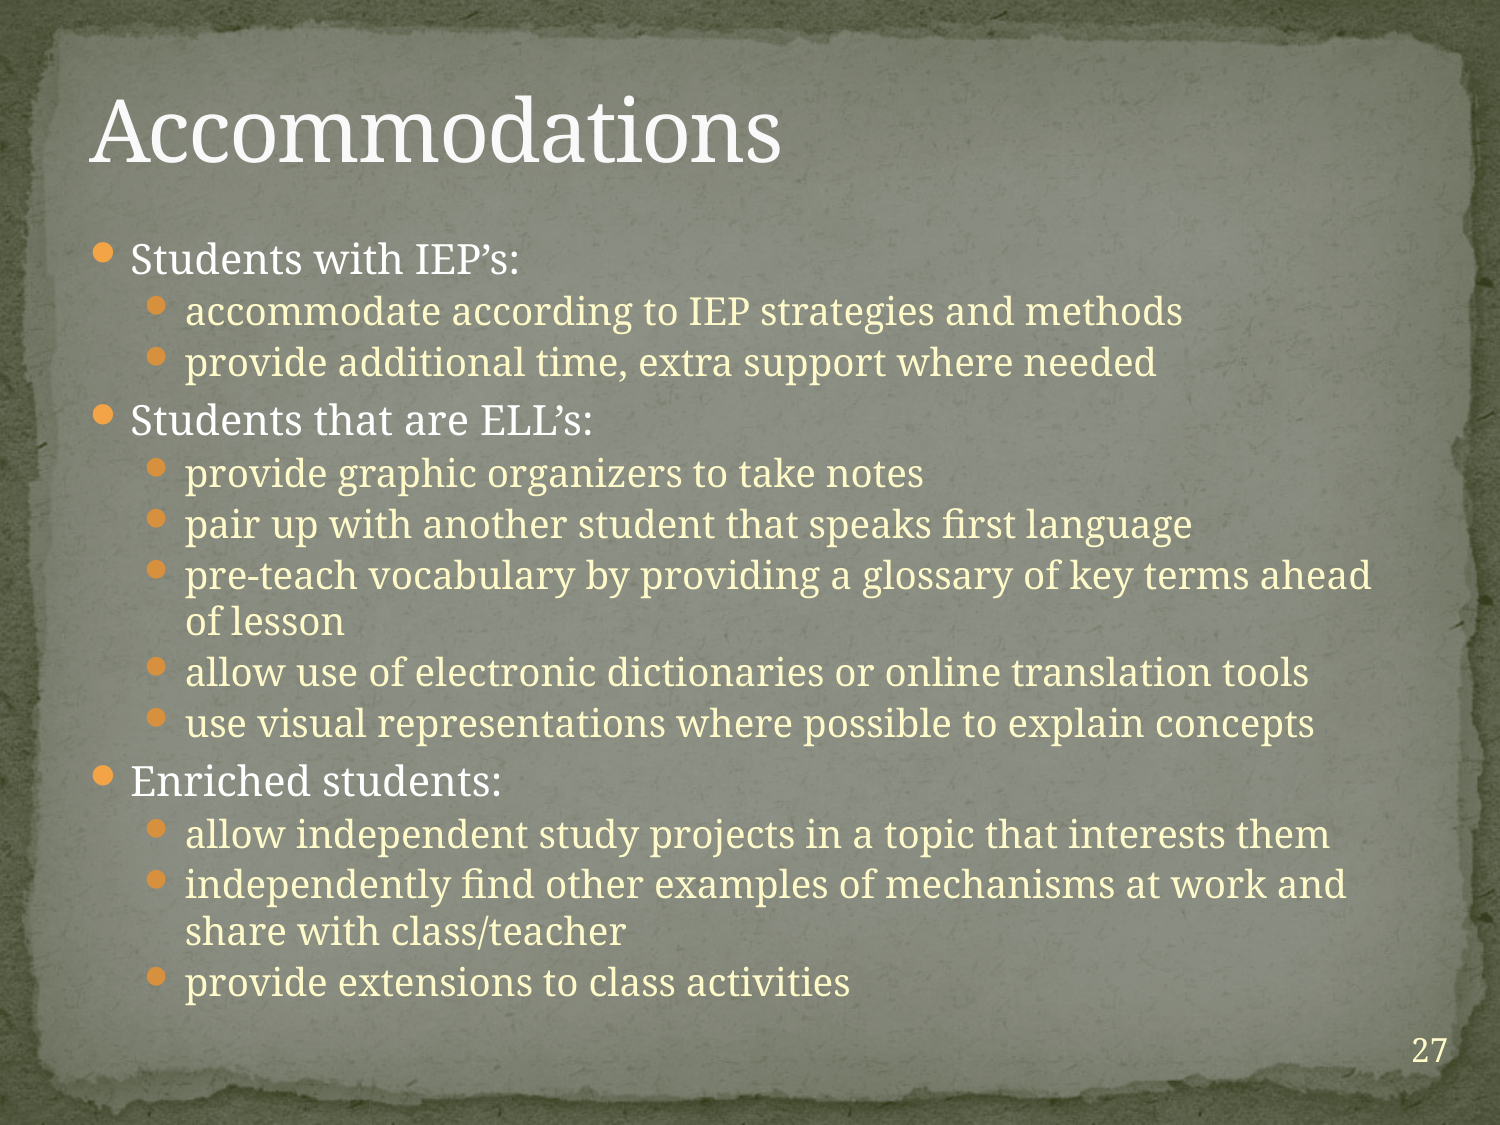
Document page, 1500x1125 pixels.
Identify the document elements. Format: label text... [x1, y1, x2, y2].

list Students with IEP’s: accommodate according to IEP strategies and methods provide additional time, extra support where needed Students that are ELL’s: provide graphic organizers to take notes pair up with another student that speaks first language pre-teach vocabulary by providing a glossary of key terms ahead of lesson allow use of electronic dictionaries or online translation tools use visual representations where possible to explain concepts Enriched students: allow independent study projects in a topic that interests them independently find other examples of mechanisms at work and share with class/teacher provide extensions to class activities [75, 224, 1425, 1025]
title Accommodations [74, 24, 1425, 188]
slide_number 27 [1379, 1014, 1480, 1089]
